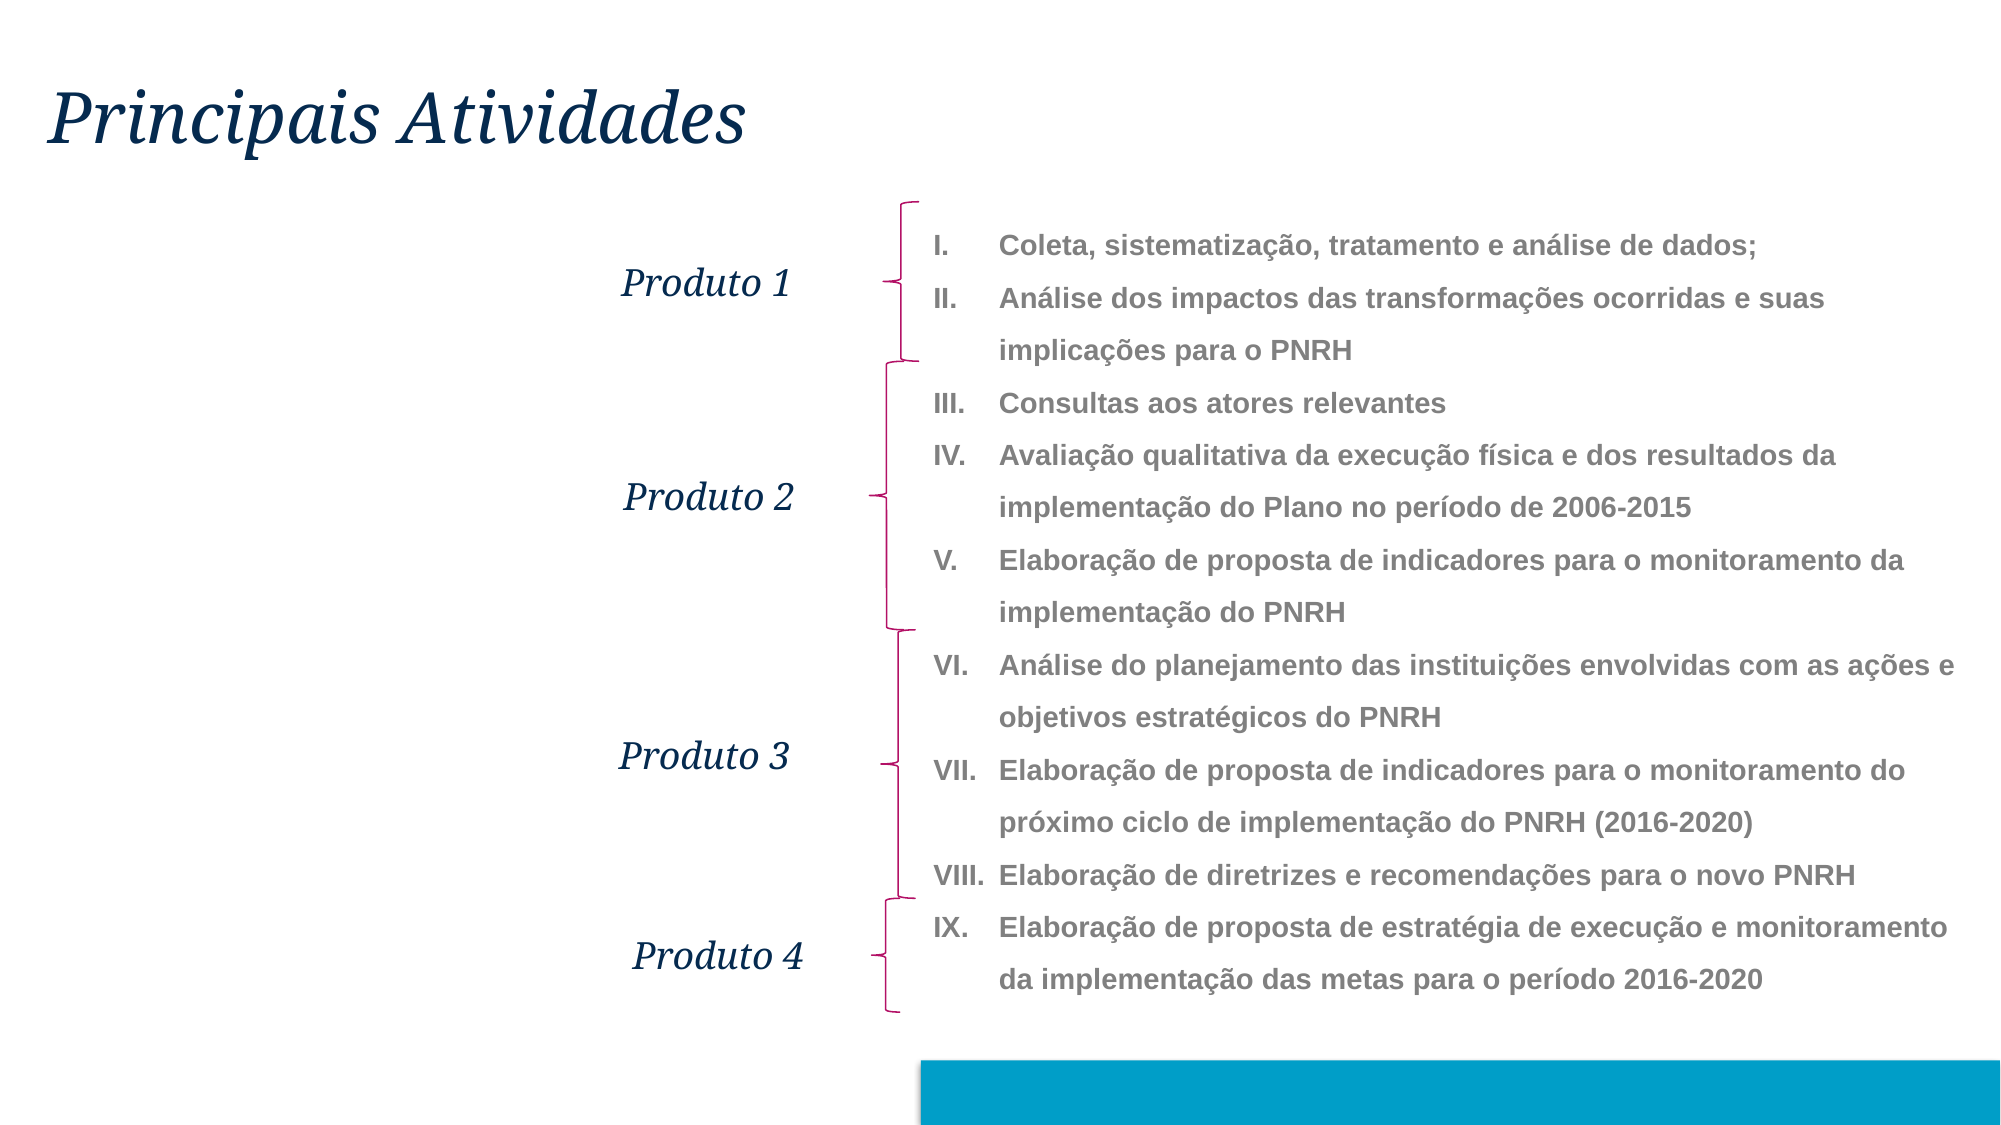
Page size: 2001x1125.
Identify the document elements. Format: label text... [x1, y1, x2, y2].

text_box Principais Atividades [34, 67, 763, 166]
text_box Produto 3 [604, 724, 806, 785]
text_box Produto 2 [608, 465, 811, 525]
text_box Coleta, sistematização, tratamento e análise de dados; Análise dos impactos das transformações ocorridas e suas implicações para o PNRH Consultas aos atores relevantes Avaliação qualitativa da execução física e dos resultados da implementação do Plano no período de 2006-2015 Elaboração de proposta de indicadores para o monitoramento da implementação do PNRH Análise do planejamento das instituições envolvidas com as ações e objetivos estratégicos do PNRH Elaboração de proposta de indicadores para o monitoramento do próximo ciclo de implementação do PNRH (2016-2020) Elaboração de diretrizes e recomendações para o novo PNRH Elaboração de proposta de estratégia de execução e monitoramento da implementação das metas para o período 2016-2020 [918, 201, 1990, 1003]
text_box [882, 200, 920, 363]
text_box [870, 897, 901, 1013]
text_box Produto 1 [606, 251, 808, 311]
text_box [868, 360, 905, 631]
text_box Produto 4 [617, 924, 820, 985]
text_box [880, 628, 916, 900]
